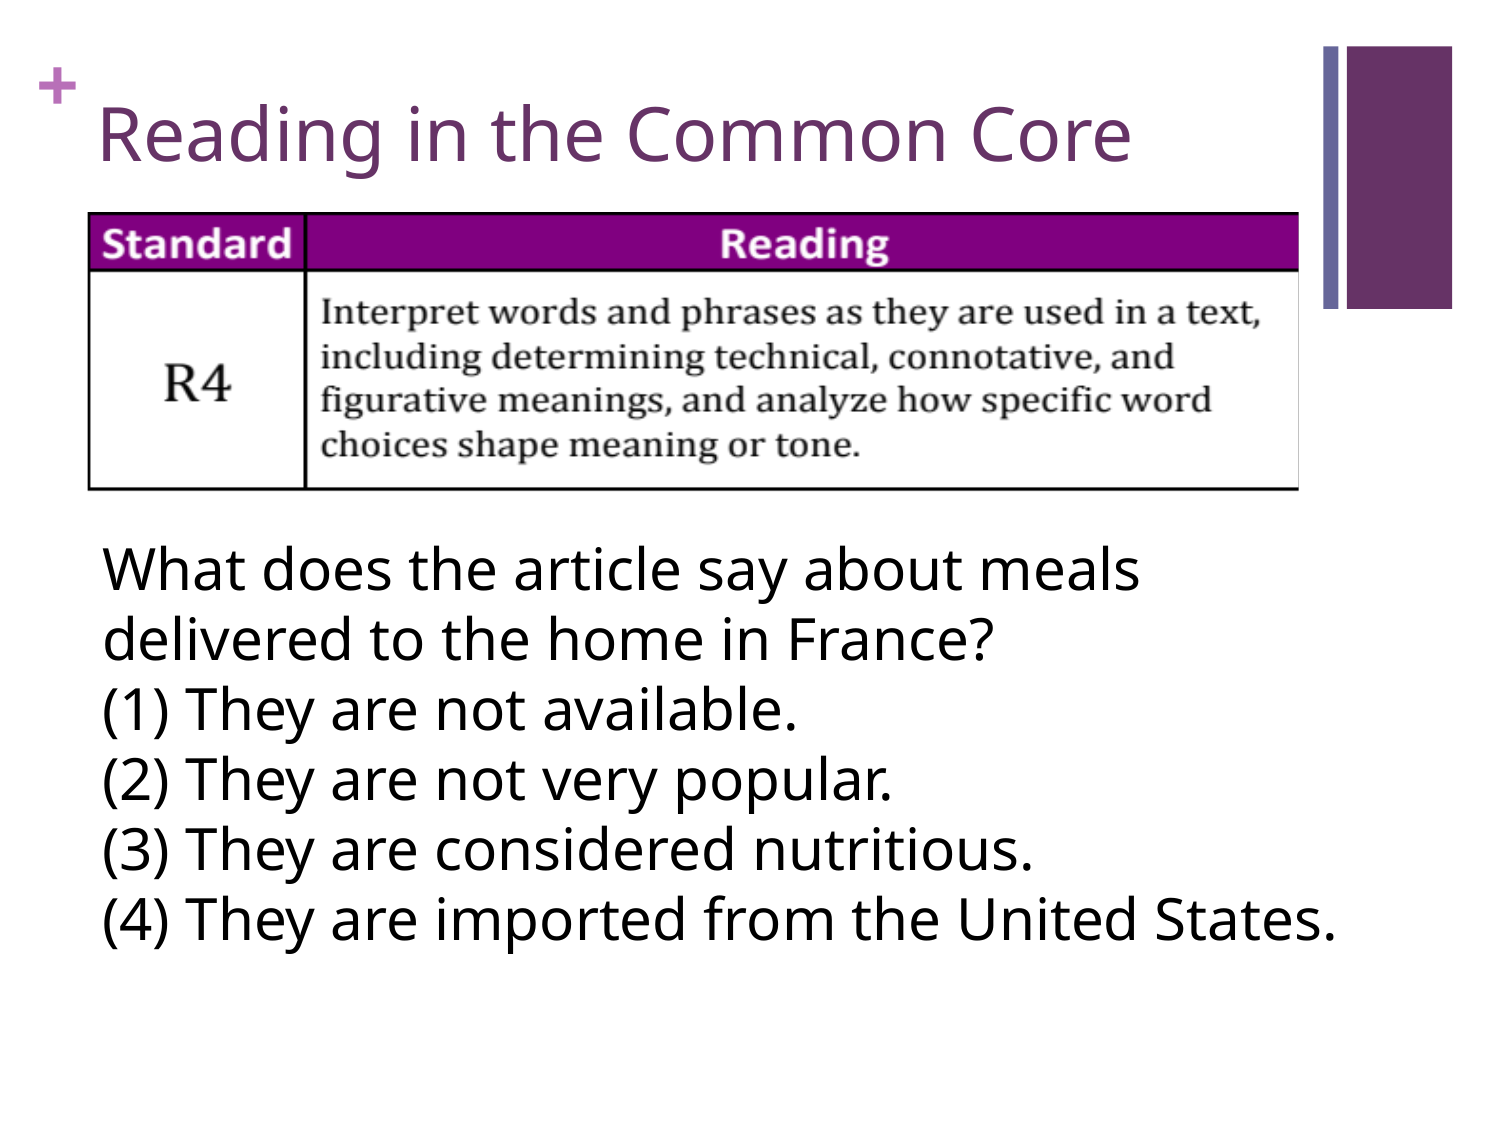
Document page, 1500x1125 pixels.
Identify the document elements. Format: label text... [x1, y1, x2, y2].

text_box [86, 211, 1300, 547]
text_box What does the article say about meals delivered to the home in France? (1) They are not available. (2) They are not very popular. (3) They are considered nutritious. (4) They are imported from the United States. [87, 524, 1375, 960]
title Reading in the Common Core [81, 79, 1322, 263]
